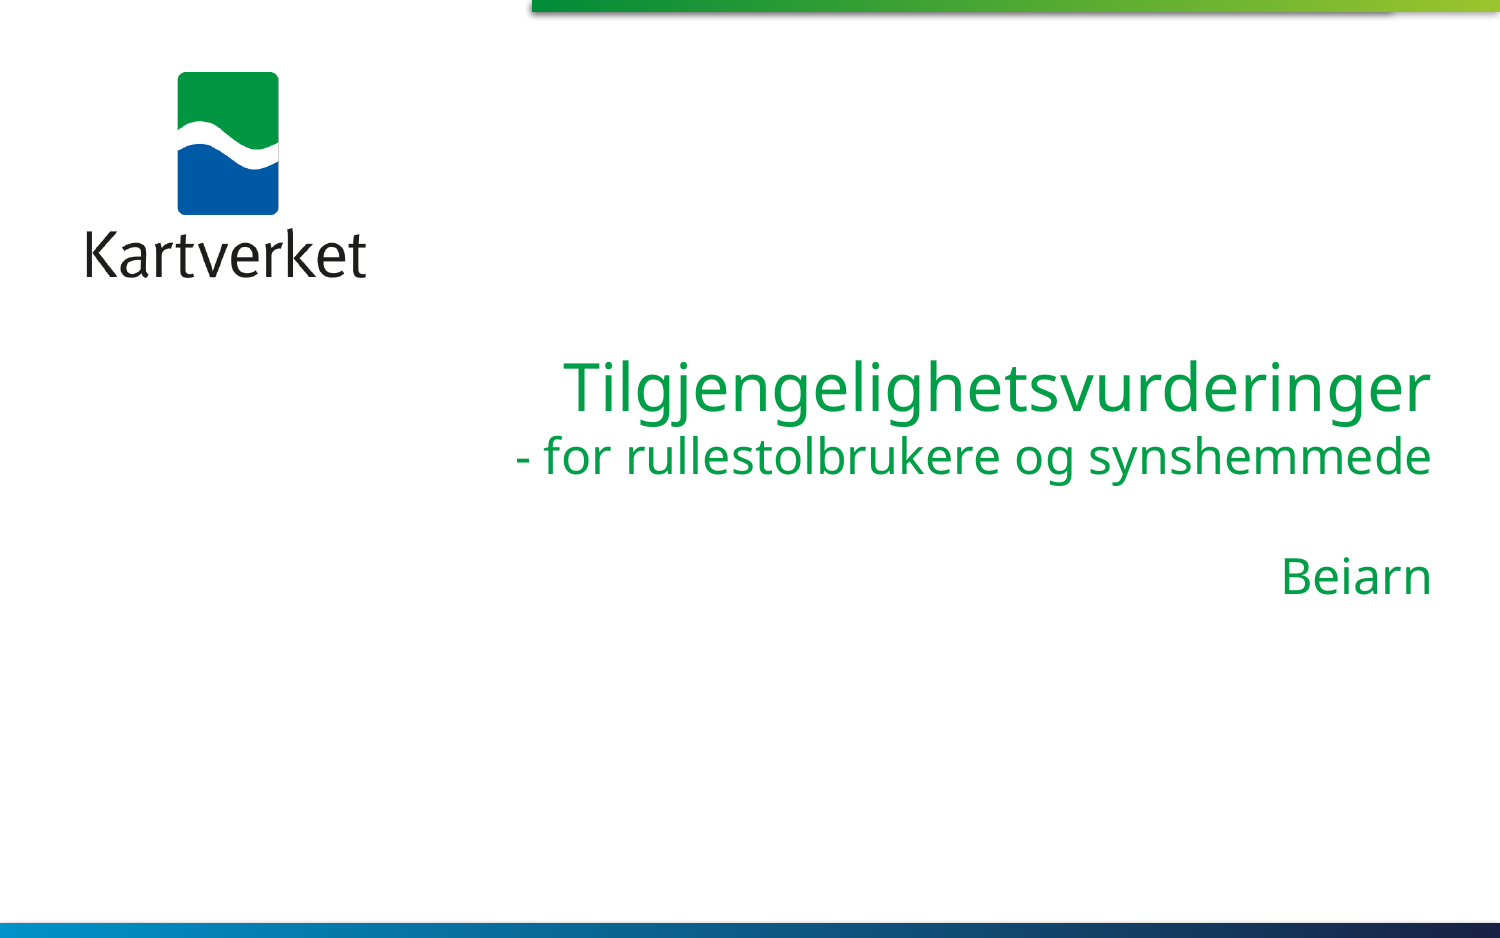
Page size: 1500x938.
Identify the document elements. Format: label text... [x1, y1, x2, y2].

text_box Tilgjengelighetsvurderinger - for rullestolbrukere og synshemmede Beiarn [66, 337, 1449, 613]
